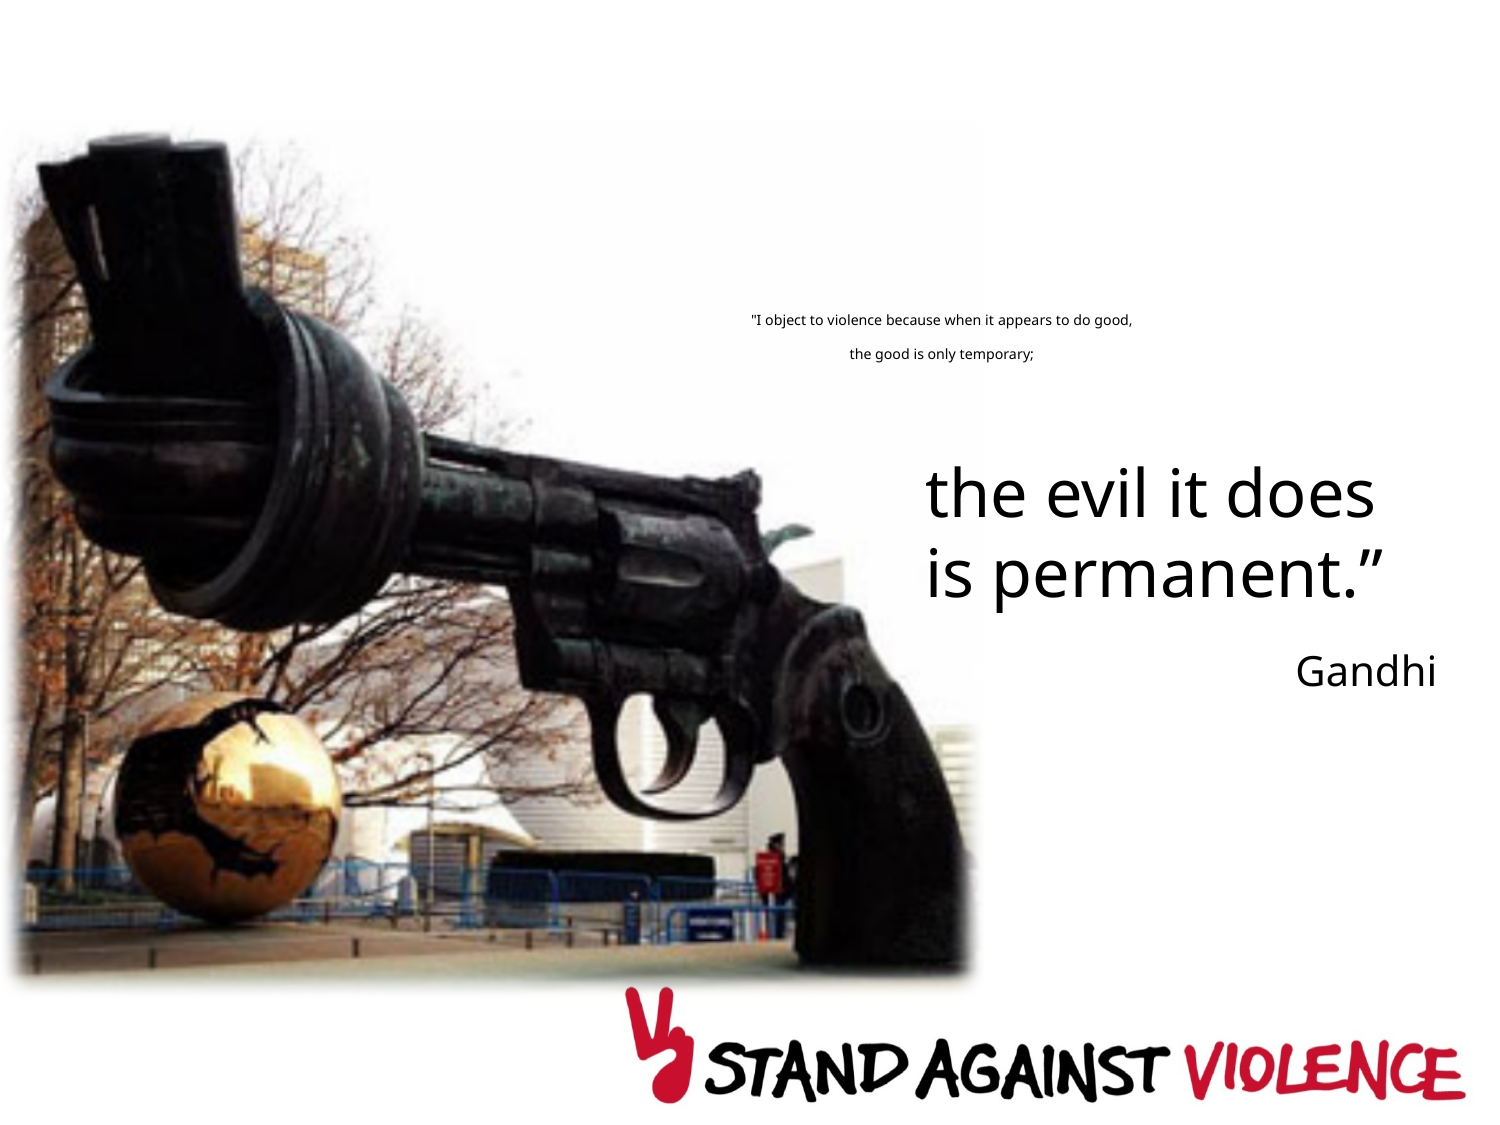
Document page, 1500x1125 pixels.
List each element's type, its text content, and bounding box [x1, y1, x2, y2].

picture [598, 963, 1500, 1119]
text_box Gandhi [1280, 637, 1453, 703]
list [0, 119, 987, 998]
title "I object to violence because when it appears to do good, the good is only temporary; [990, 302, 1494, 443]
text_box the evil it does is permanent.” [990, 443, 1456, 619]
